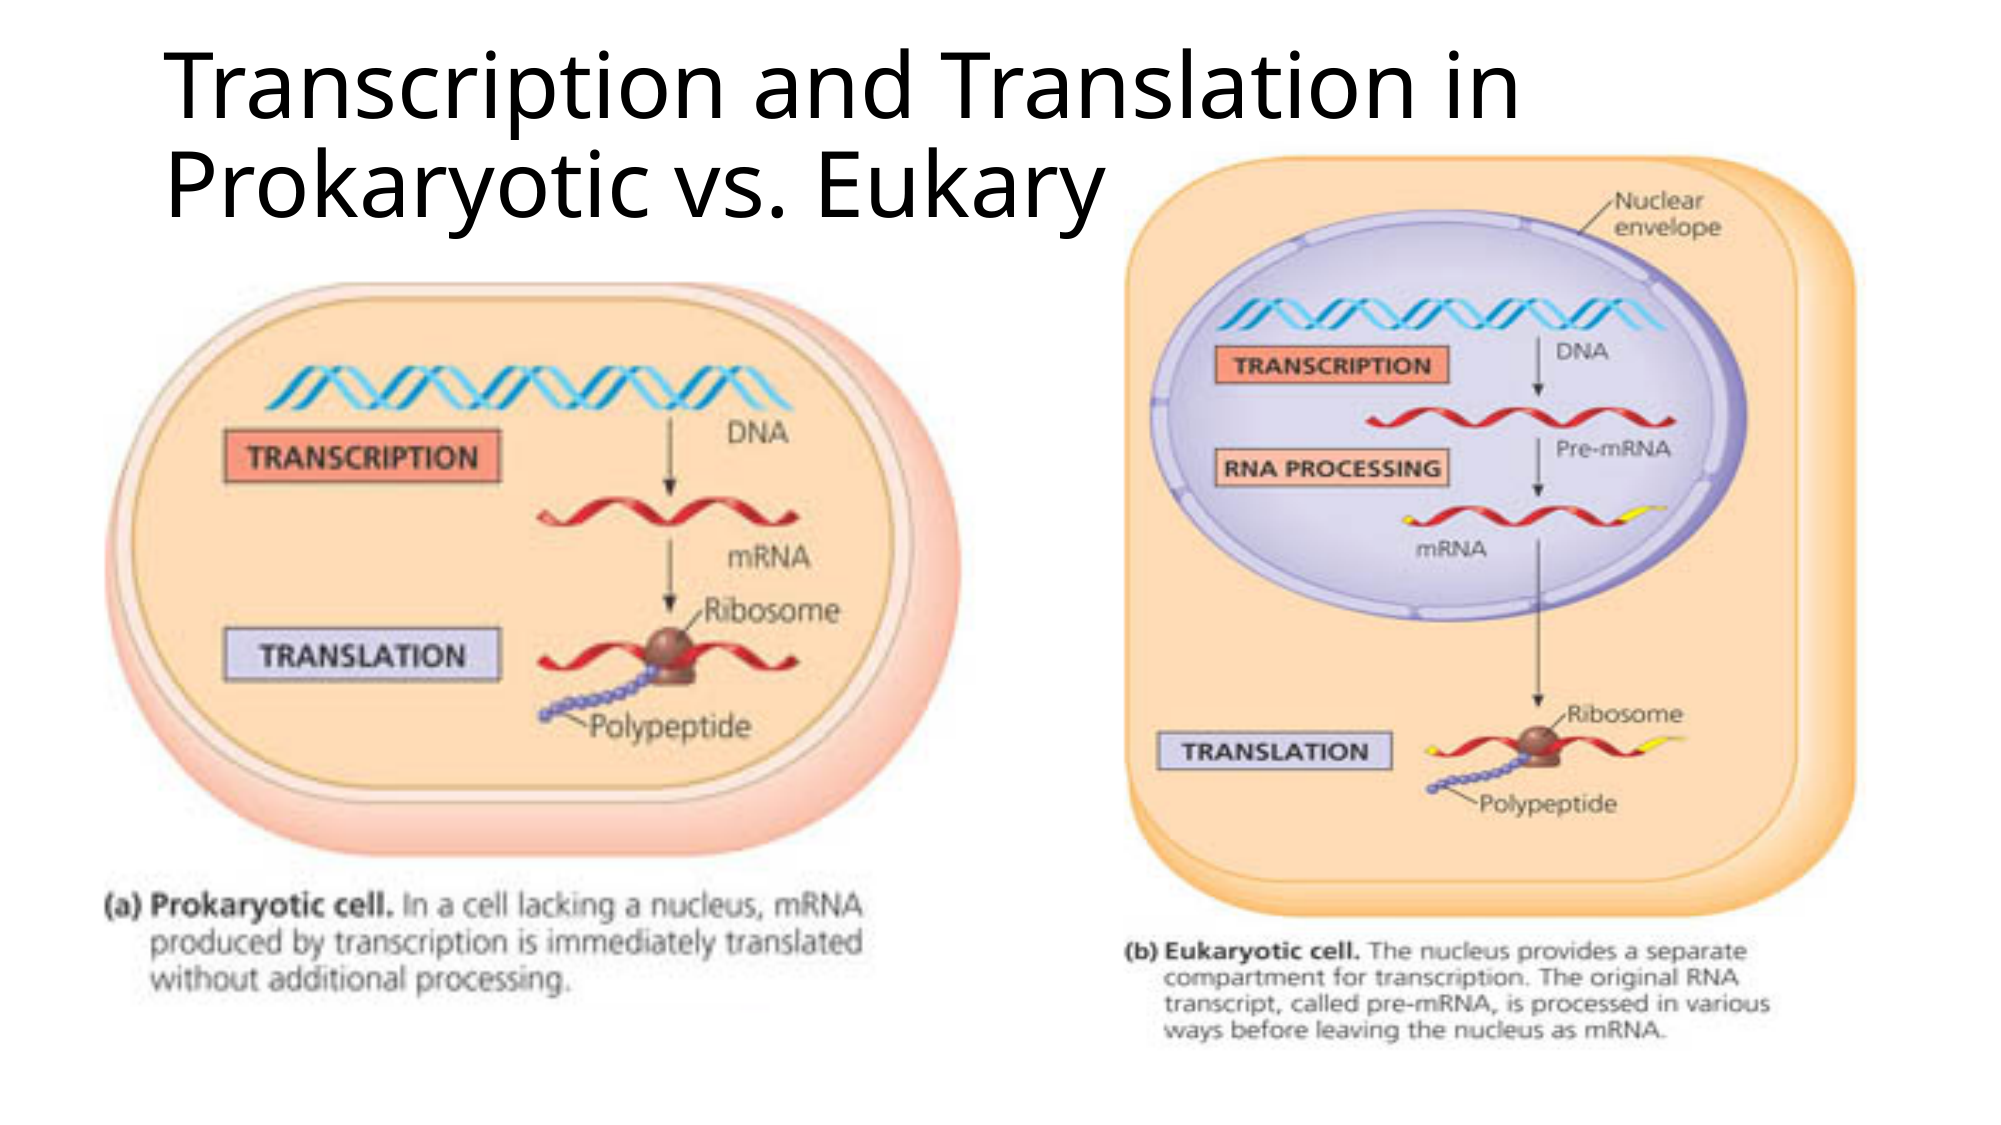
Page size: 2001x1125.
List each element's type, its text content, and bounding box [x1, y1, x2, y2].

picture [86, 277, 984, 1013]
picture [1108, 138, 1874, 1065]
title Transcription and Translation in Prokaryotic vs. Eukaryotic Cells [148, 29, 1874, 248]
